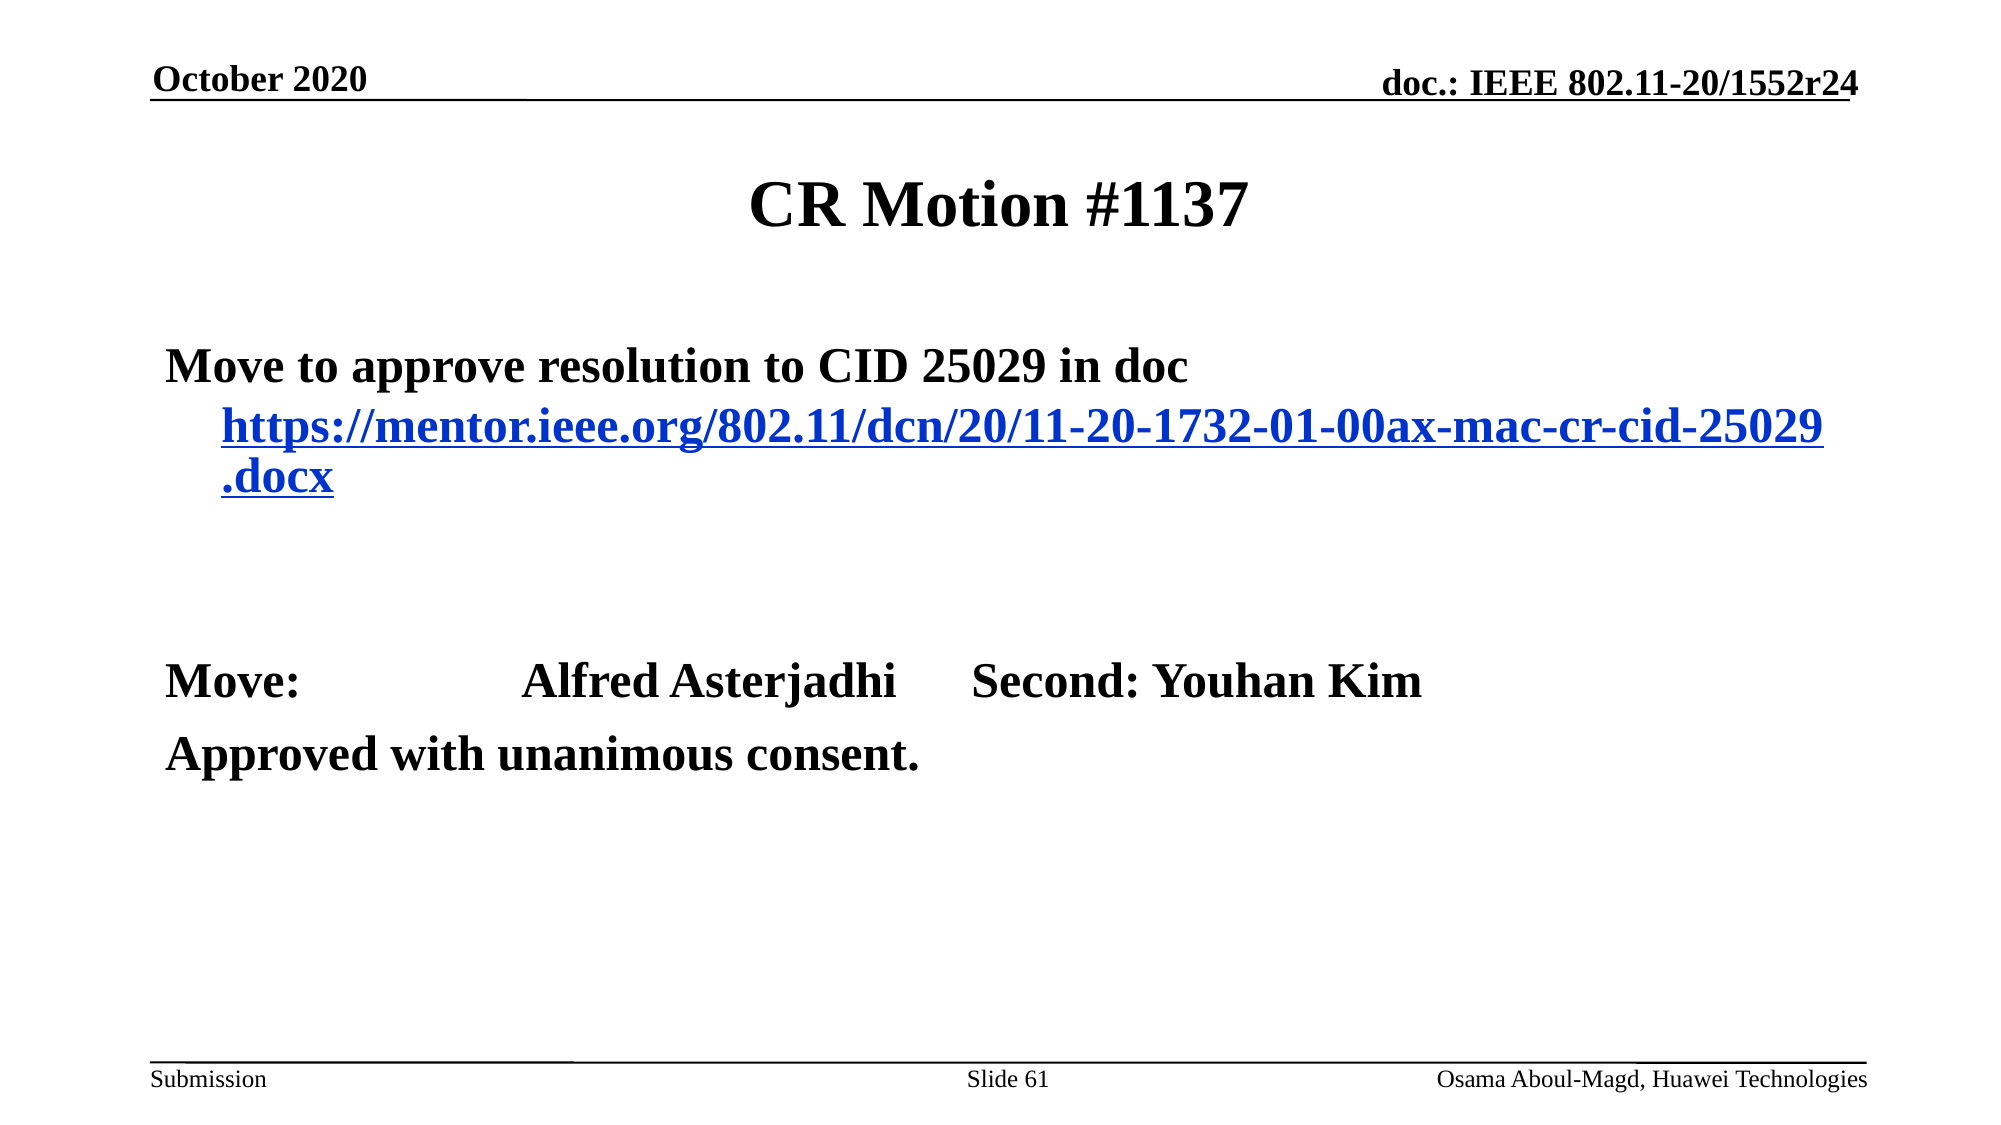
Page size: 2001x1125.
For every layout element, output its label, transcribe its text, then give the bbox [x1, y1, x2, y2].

list Move to approve resolution to CID 25029 in doc https://mentor.ieee.org/802.11/dcn/20/11-20-1732-01-00ax-mac-cr-cid-25029.docx Move: Alfred Asterjadhi Second: Youhan Kim Approved with unanimous consent. [149, 324, 1850, 1000]
slide_number Slide 61 [950, 1061, 1067, 1123]
footer Osama Aboul-Magd, Huawei Technologies [1171, 1061, 1869, 1093]
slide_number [152, 54, 563, 100]
title CR Motion #1137 [149, 112, 1850, 288]
